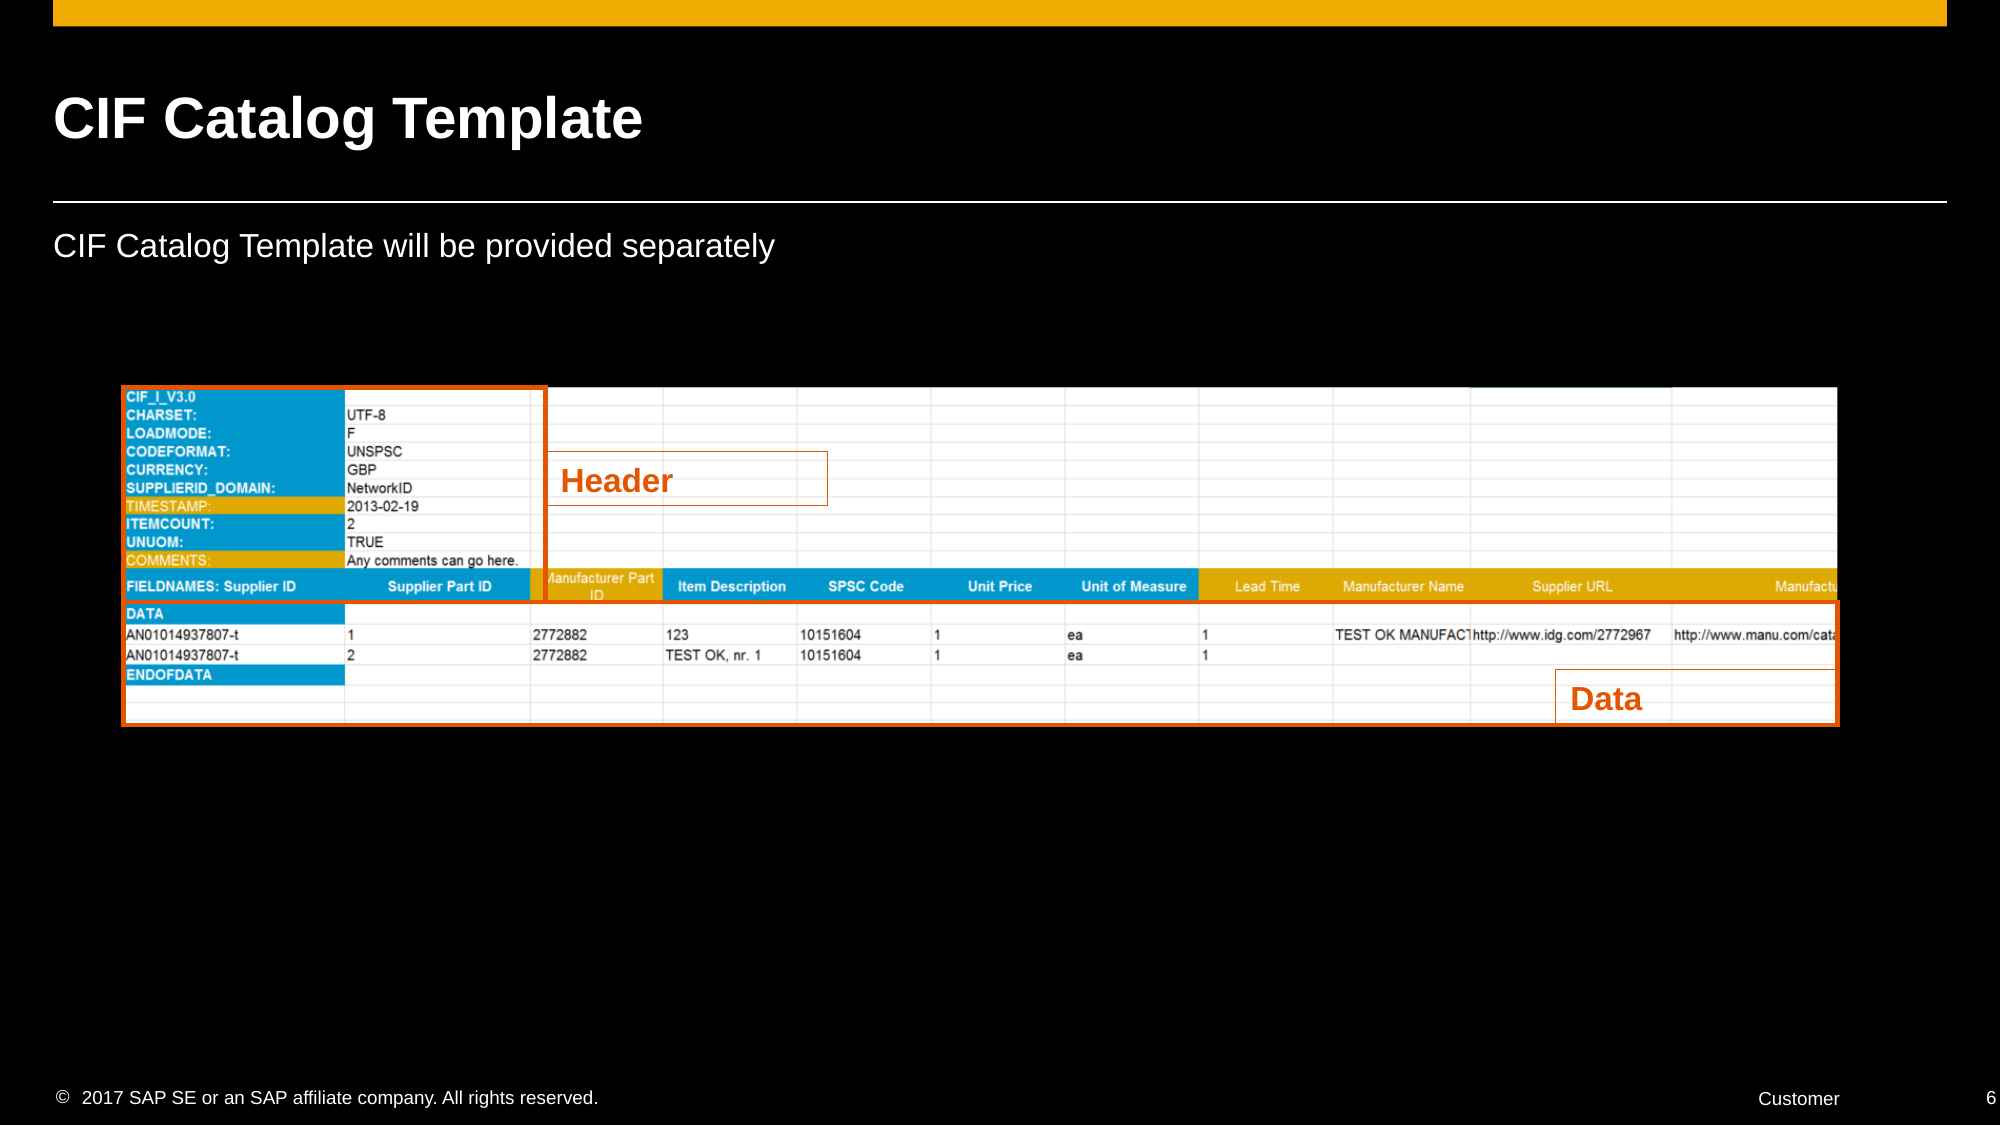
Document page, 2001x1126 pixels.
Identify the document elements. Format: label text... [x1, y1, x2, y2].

title CIF Catalog Template [53, 53, 1947, 178]
text_box CIF Catalog Template will be provided separately [53, 223, 1459, 264]
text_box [123, 387, 1838, 726]
